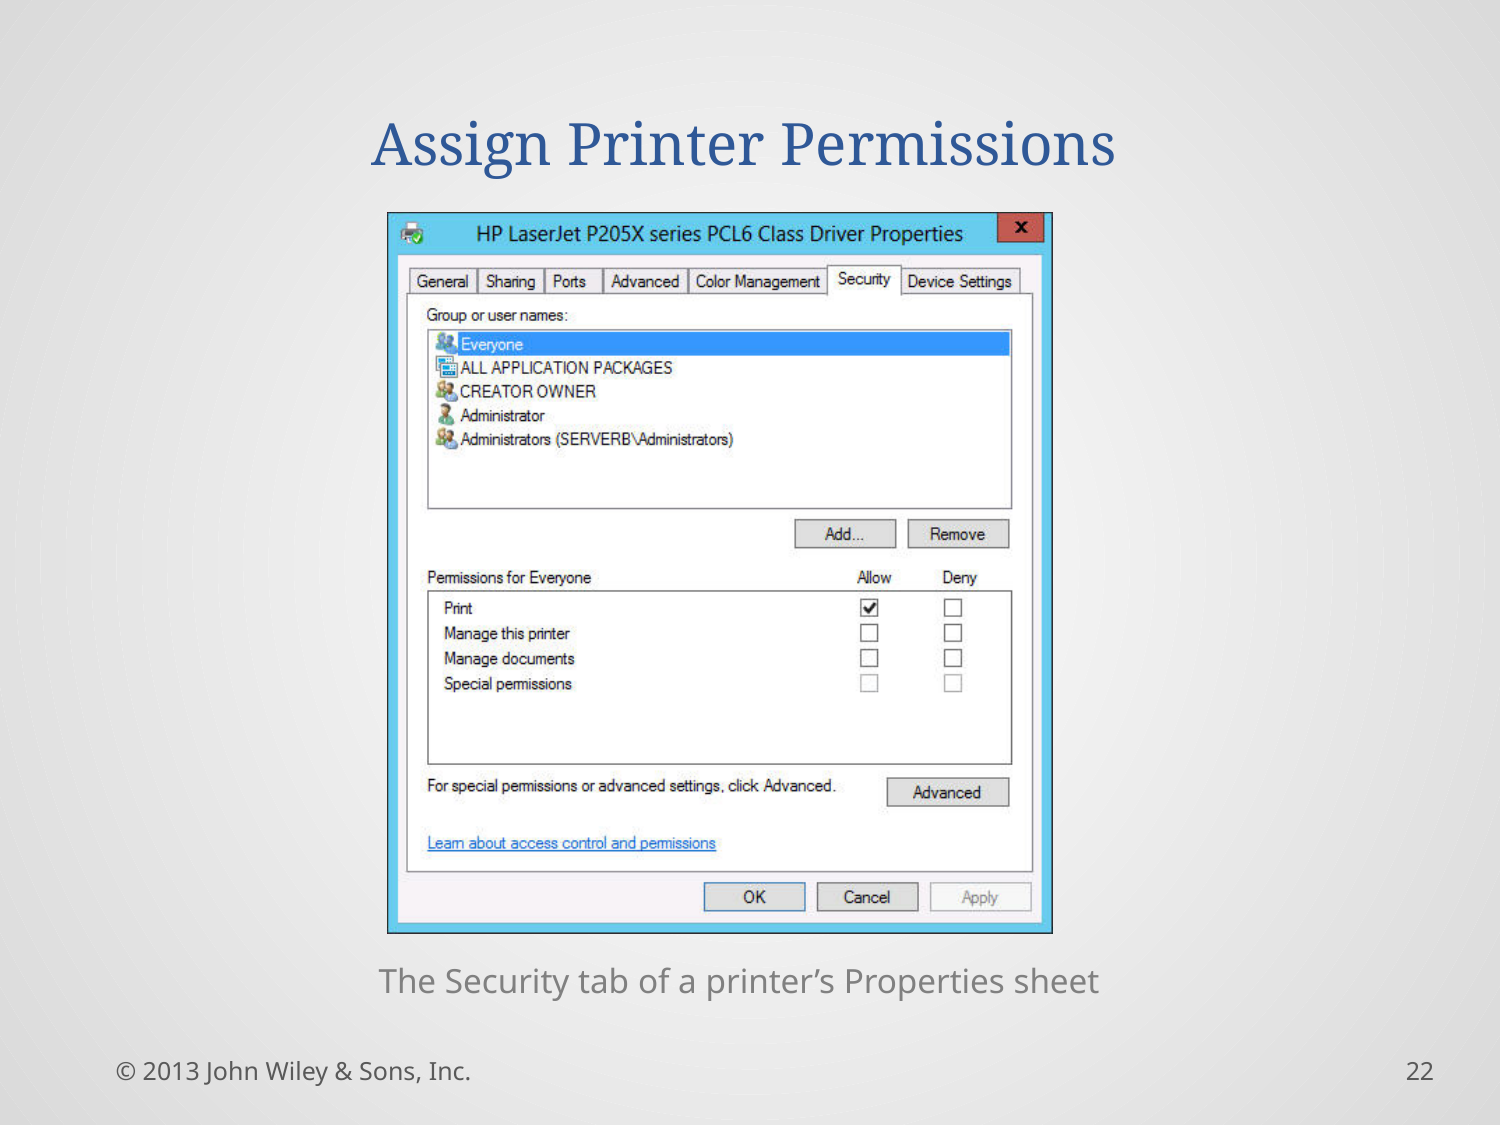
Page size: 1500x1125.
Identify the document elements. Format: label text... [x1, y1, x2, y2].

footer © 2013 John Wiley & Sons, Inc. [108, 1042, 576, 1103]
slide_number 22 [1401, 1042, 1494, 1103]
title Assign Printer Permissions [275, 37, 1213, 185]
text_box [387, 212, 1053, 984]
list The Security tab of a printer’s Properties sheet [275, 953, 1213, 1041]
